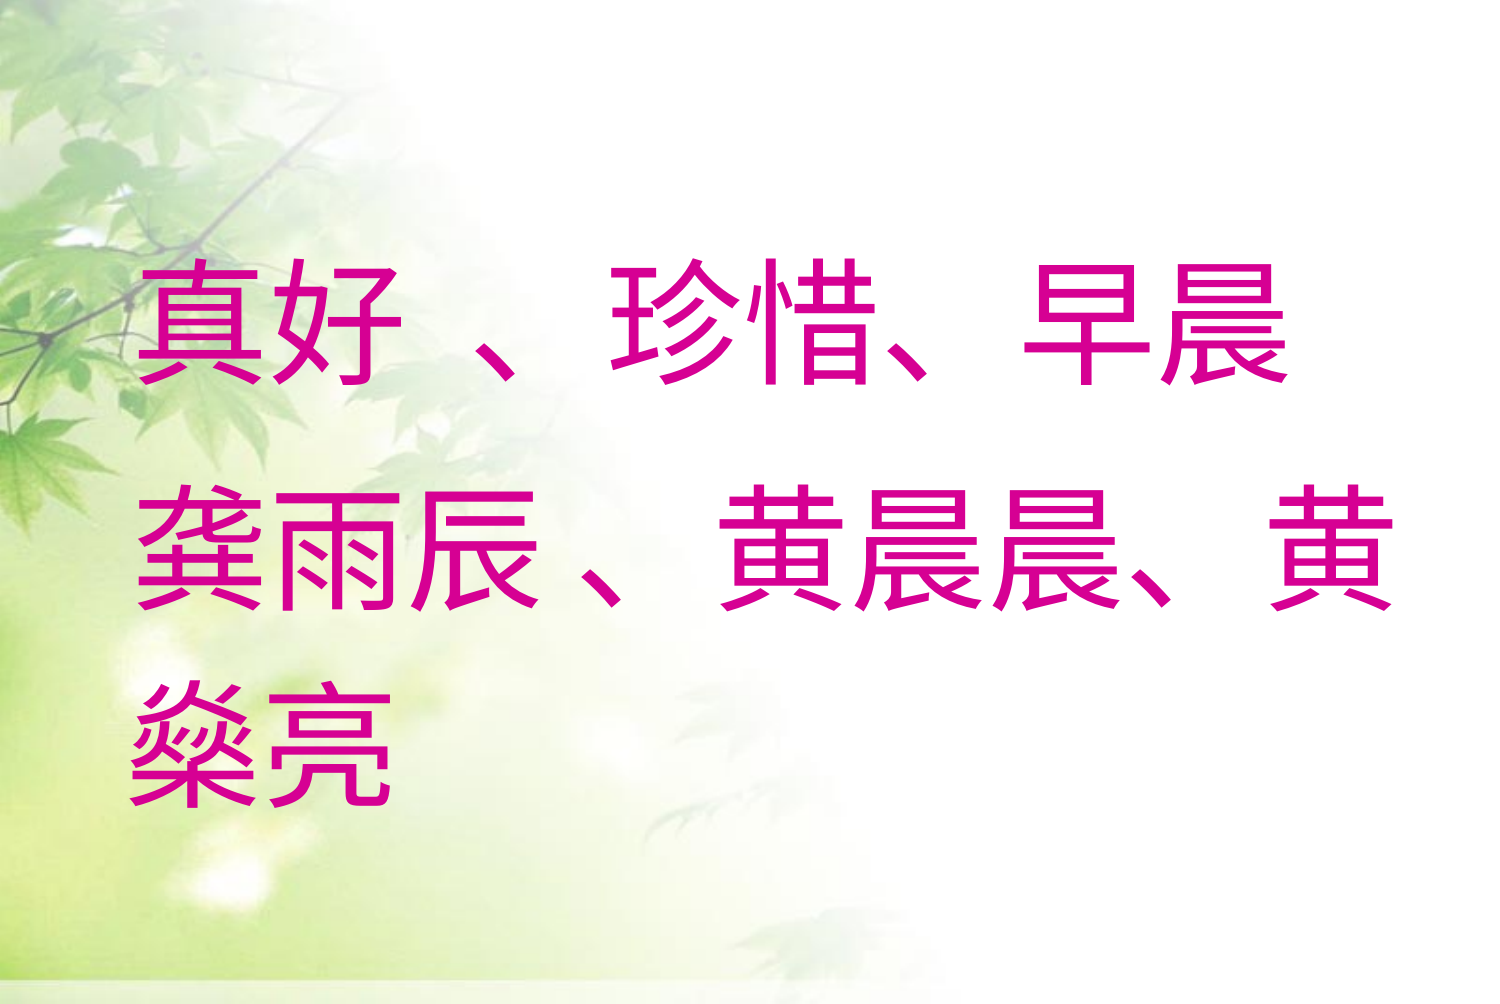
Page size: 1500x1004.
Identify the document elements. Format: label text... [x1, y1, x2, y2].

picture [0, 0, 1500, 1004]
list 真好 、珍惜、早晨 龚雨辰 、黄晨晨、黄燊亮 [52, 196, 1436, 809]
